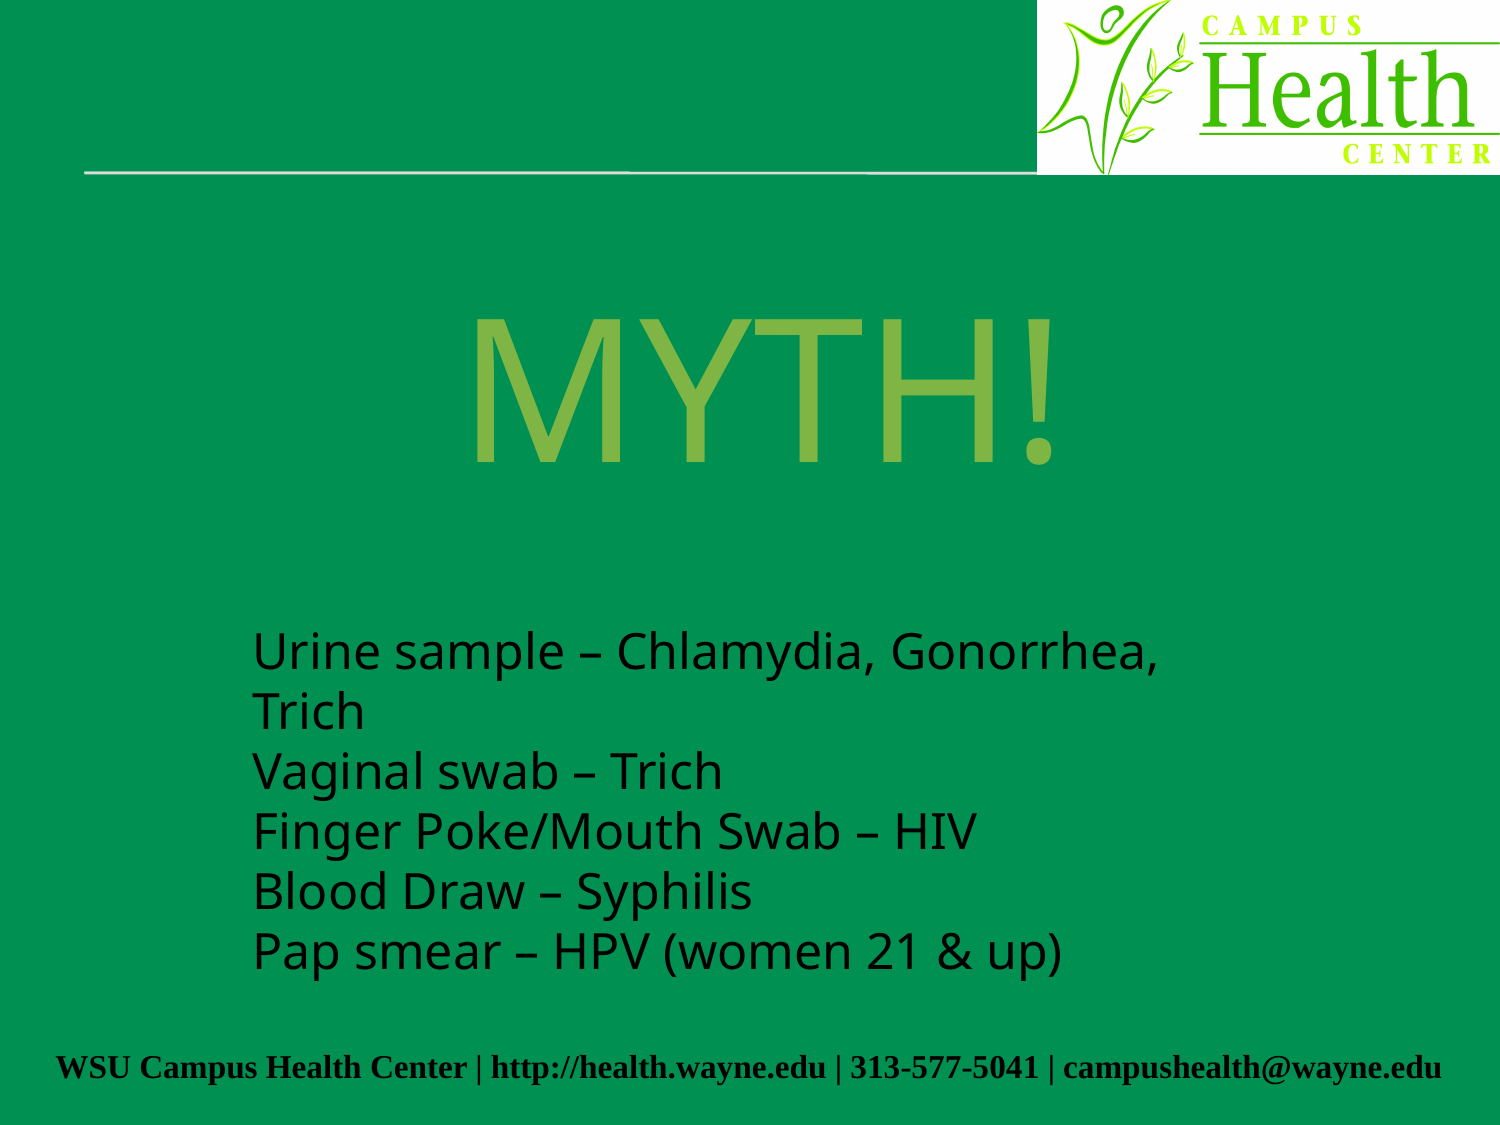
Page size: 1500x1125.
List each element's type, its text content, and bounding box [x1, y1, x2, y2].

picture [1037, 0, 1500, 176]
footer WSU Campus Health Center | http://health.wayne.edu | 313-577-5041 | campushealth@wayne.edu [0, 1037, 1500, 1125]
text_box Urine sample – Chlamydia, Gonorrhea, Trich Vaginal swab – Trich Finger Poke/Mouth Swab – HIV Blood Draw – Syphilis Pap smear – HPV (women 21 & up) [237, 612, 1275, 988]
list MYTH! [50, 254, 1475, 513]
